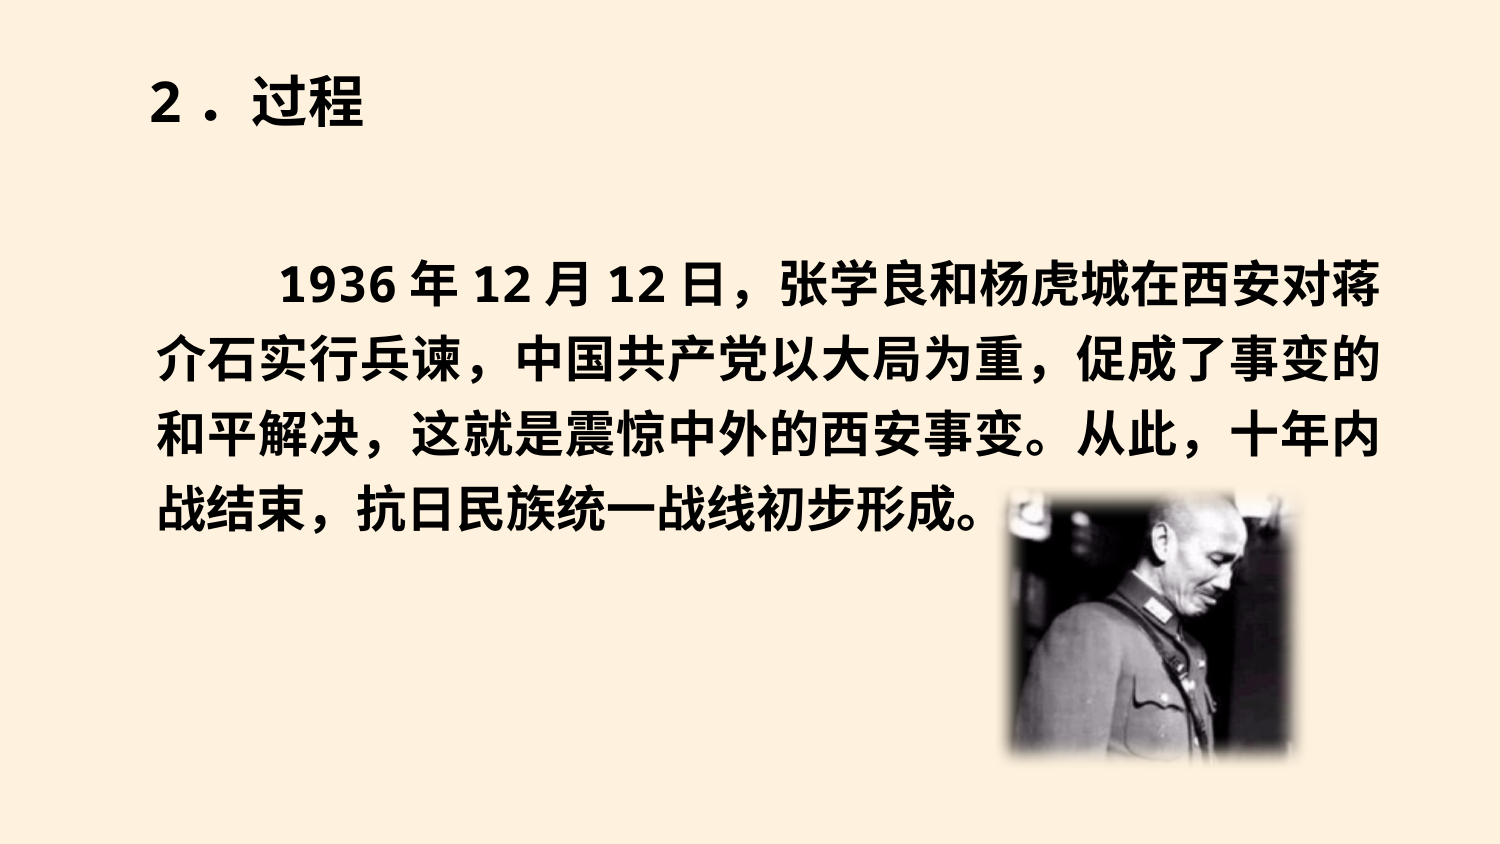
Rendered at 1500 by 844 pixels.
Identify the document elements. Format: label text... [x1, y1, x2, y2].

text_box 1936年12月12日，张学良和杨虎城在西安对蒋介石实行兵谏，中国共产党以大局为重，促成了事变的和平解决，这就是震惊中外的西安事变。从此，十年内战结束，抗日民族统一战线初步形成。 [145, 231, 1393, 543]
picture [0, 0, 1500, 844]
text_box 2．过程 [137, 60, 376, 139]
